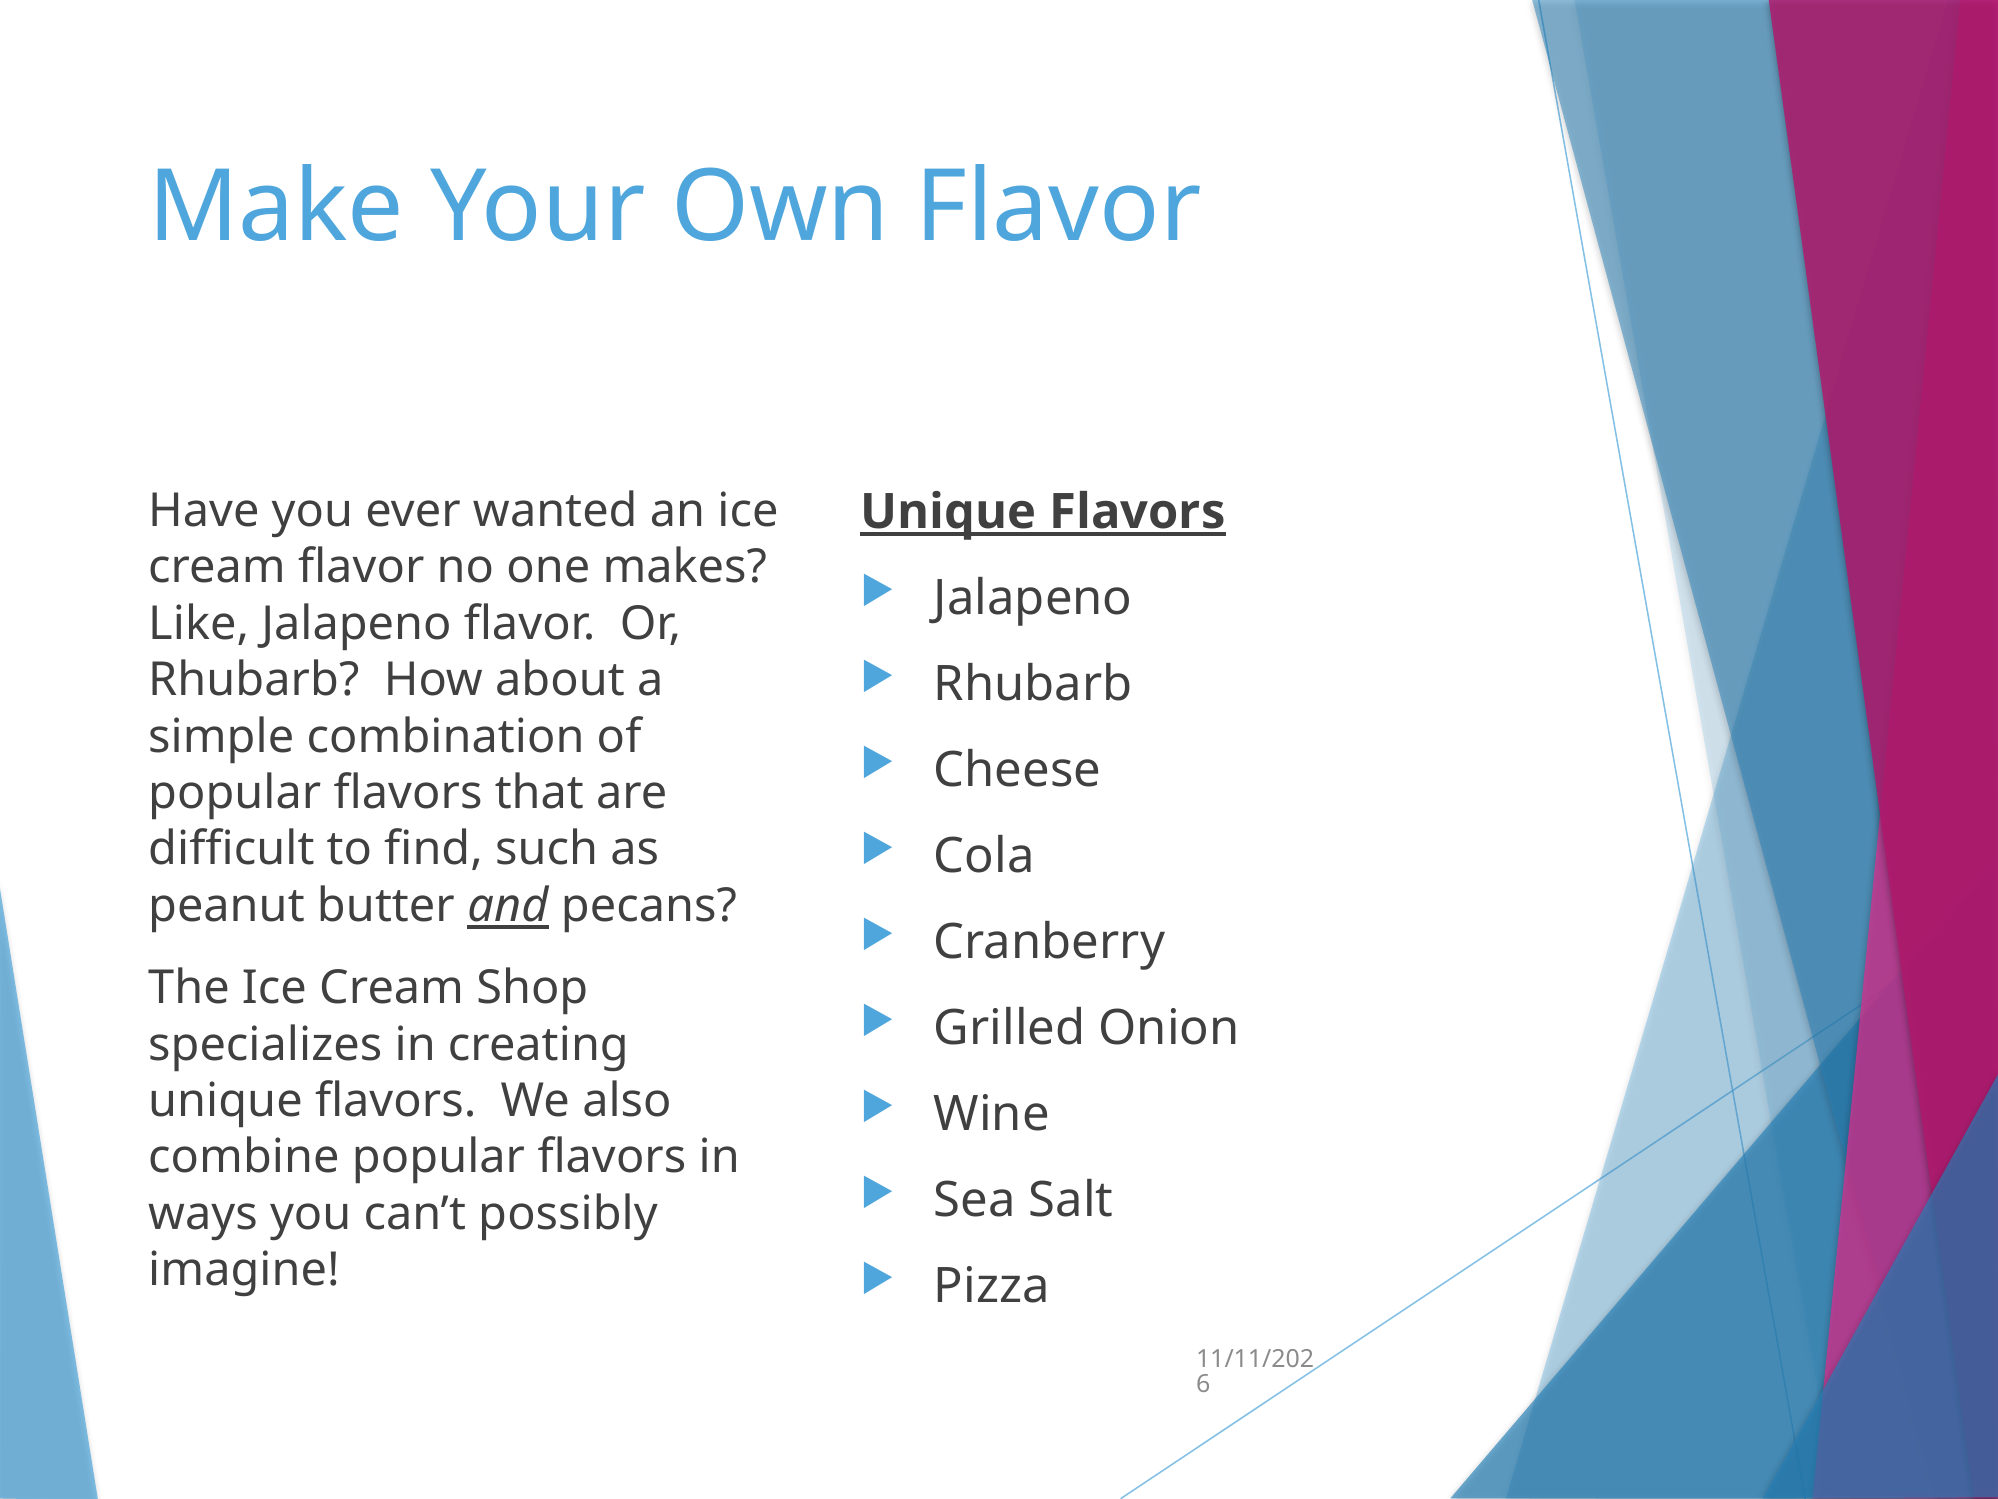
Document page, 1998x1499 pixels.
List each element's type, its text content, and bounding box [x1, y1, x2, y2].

list Have you ever wanted an ice cream flavor no one makes? Like, Jalapeno flavor. Or, Rhubarb? How about a simple combination of popular flavors that are difficult to find, such as peanut butter and pecans? The Ice Cream Shop specializes in creating unique flavors. We also combine popular flavors in ways you can’t possibly imagine! [133, 472, 808, 1320]
list Unique Flavors Jalapeno Rhubarb Cheese Cola Cranberry Grilled Onion Wine Sea Salt Pizza [845, 472, 1521, 1320]
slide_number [1181, 1320, 1331, 1400]
title Make Your Own Flavor [133, 133, 1521, 422]
